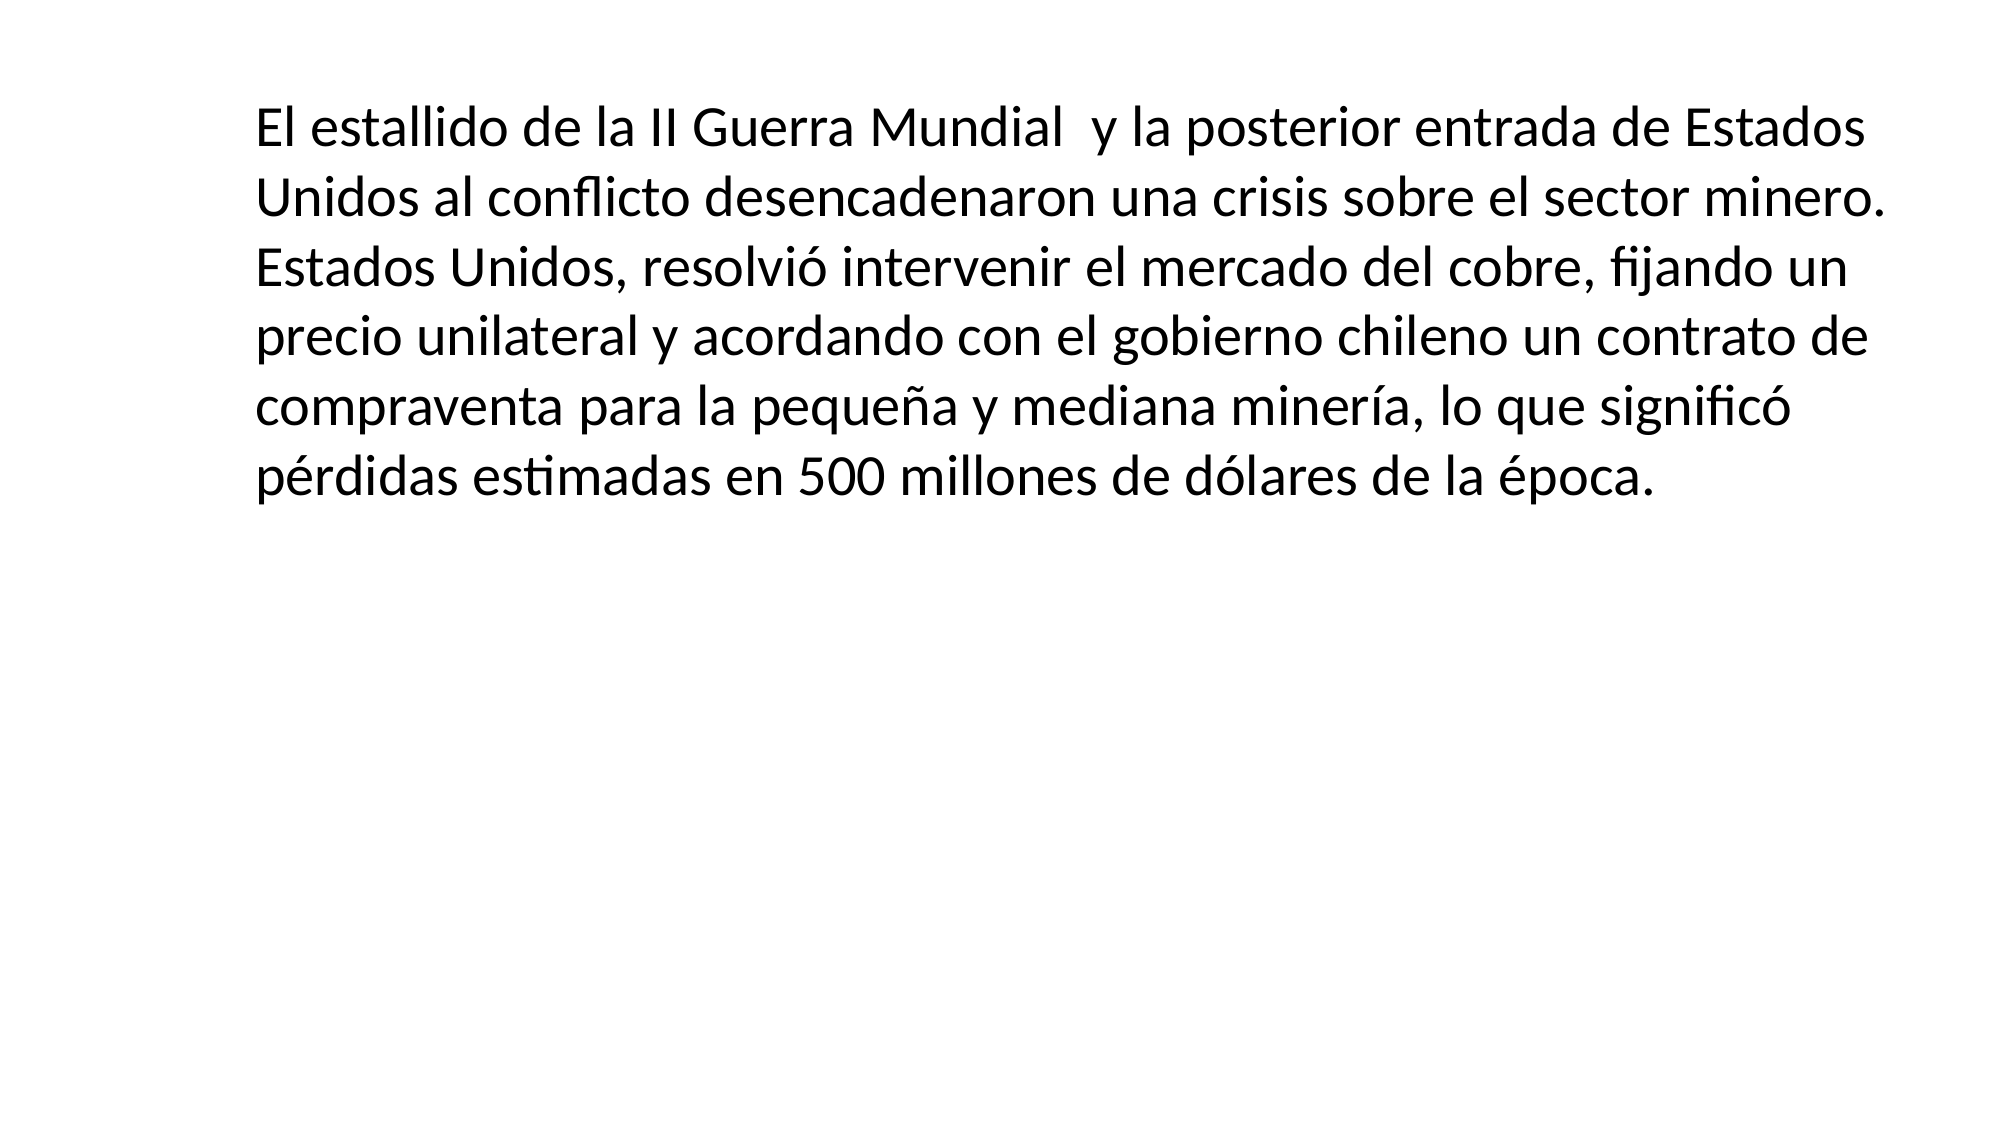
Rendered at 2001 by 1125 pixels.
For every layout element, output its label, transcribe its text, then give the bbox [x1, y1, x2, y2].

text_box El estallido de la II Guerra Mundial y la posterior entrada de Estados Unidos al conflicto desencadenaron una crisis sobre el sector minero. Estados Unidos, resolvió intervenir el mercado del cobre, fijando un precio unilateral y acordando con el gobierno chileno un contrato de compraventa para la pequeña y mediana minería, lo que significó pérdidas estimadas en 500 millones de dólares de la época. [240, 80, 1923, 585]
